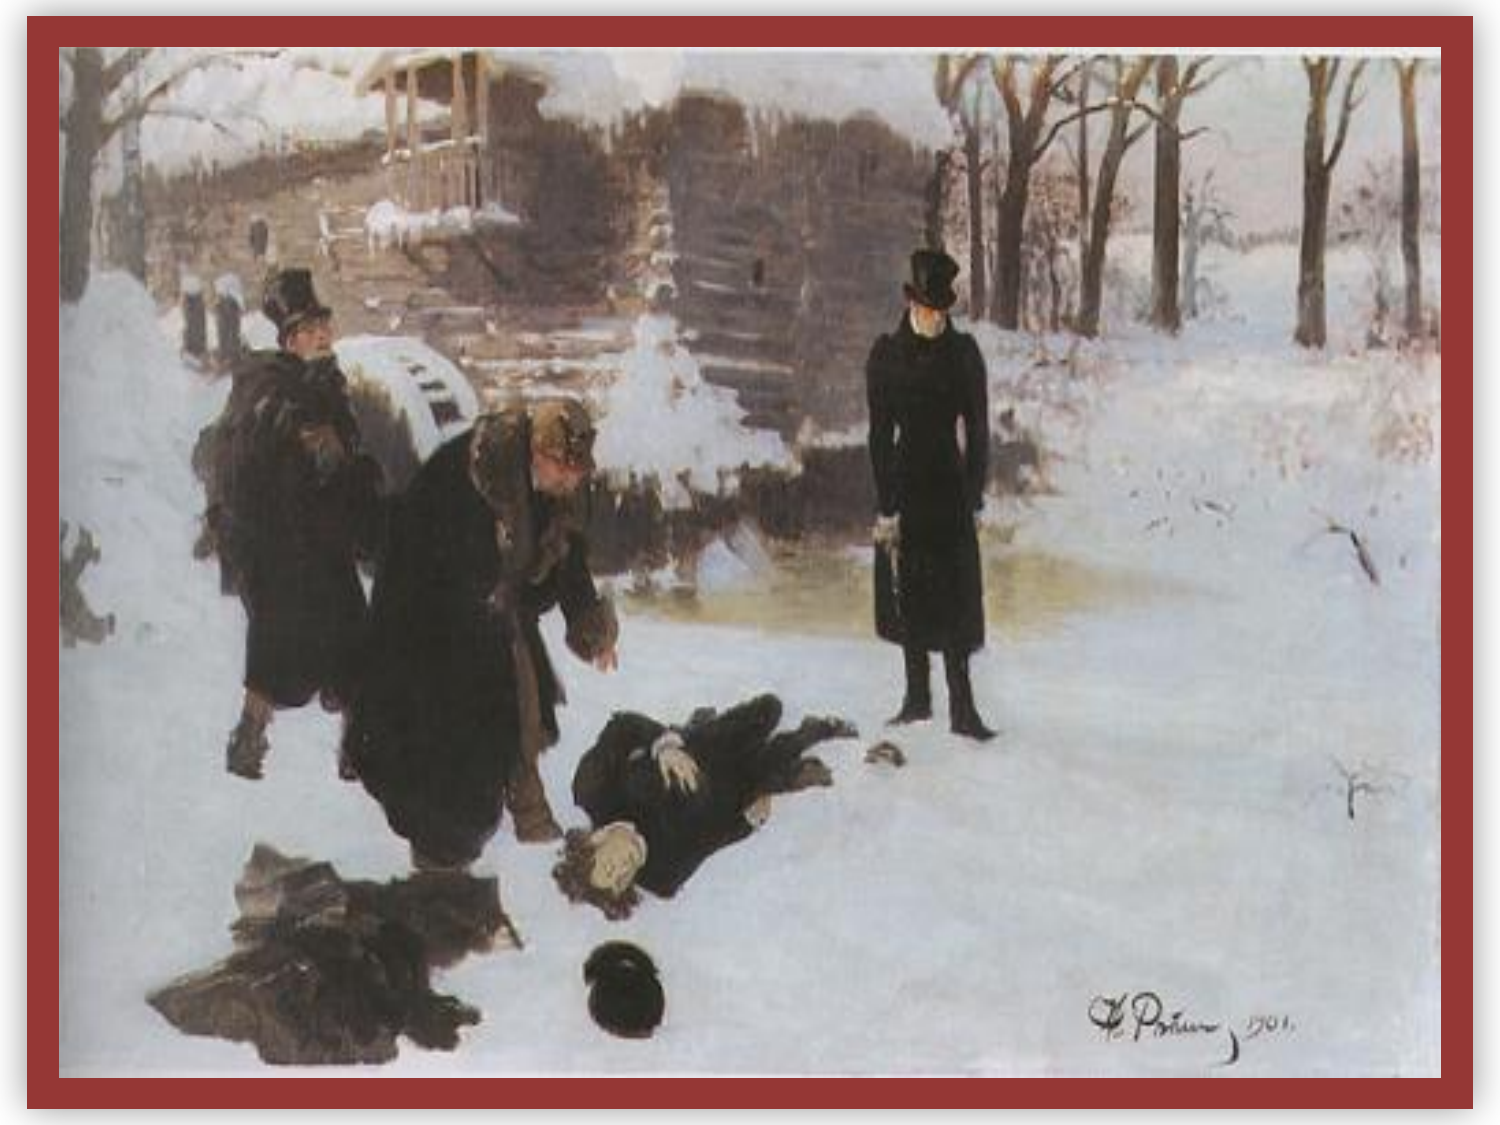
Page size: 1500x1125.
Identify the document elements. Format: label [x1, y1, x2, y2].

list [58, 46, 1442, 1079]
